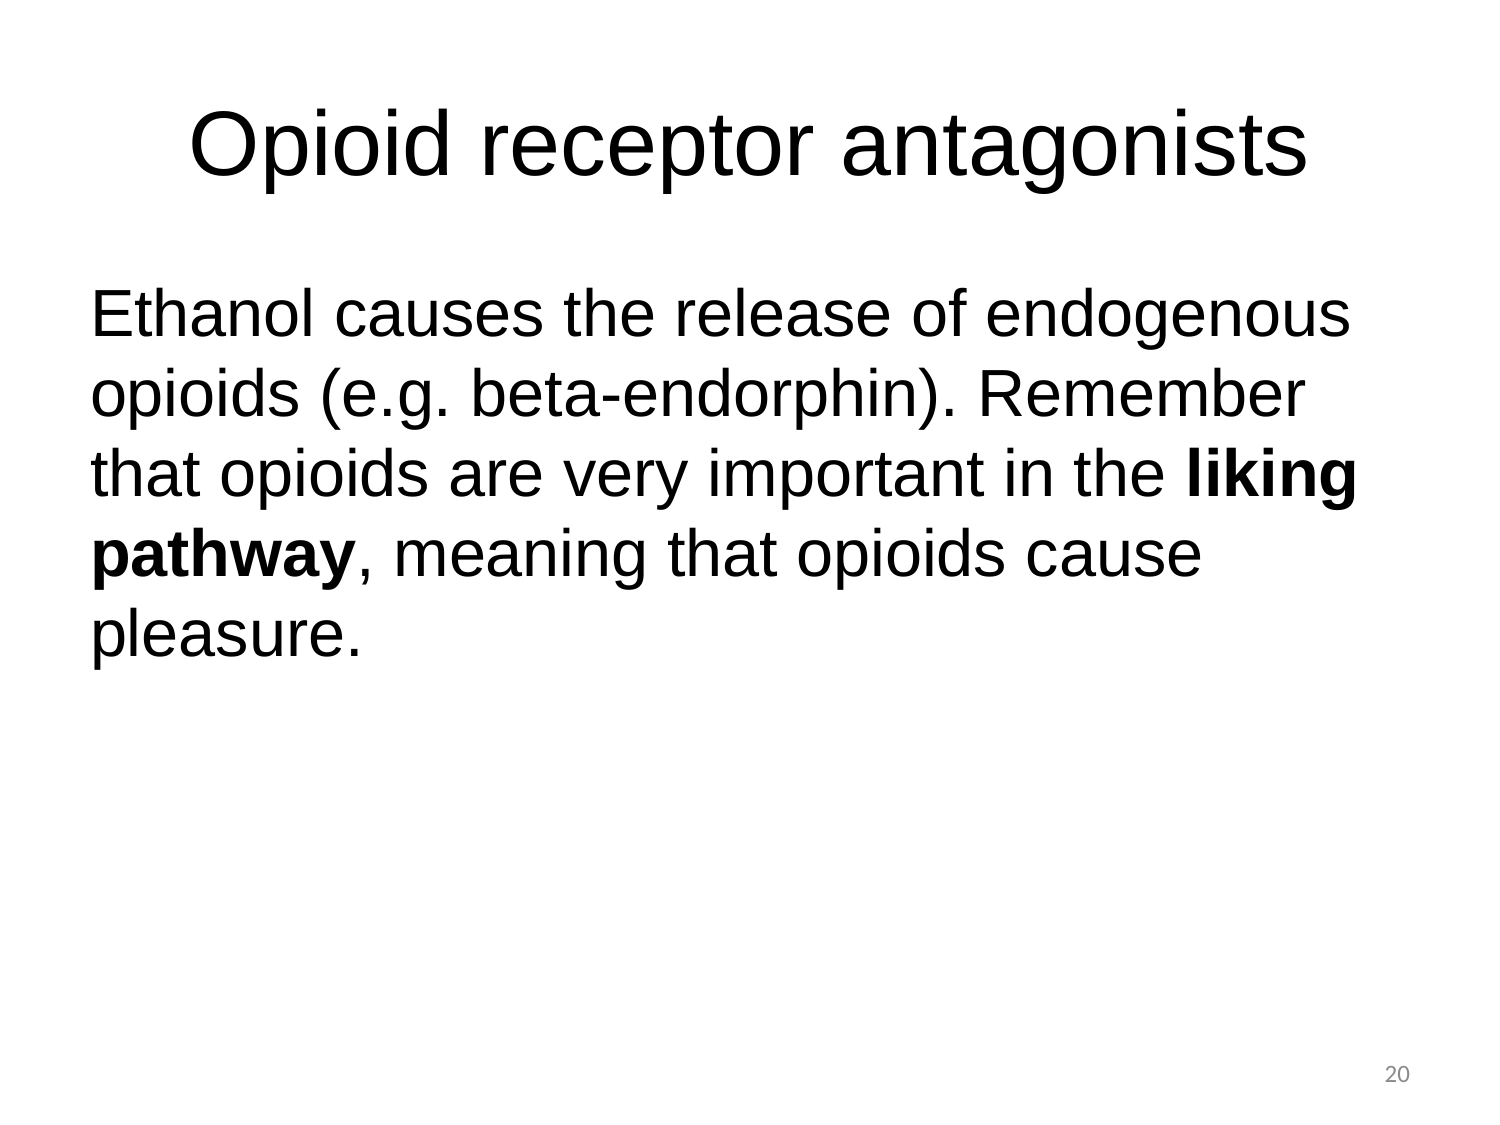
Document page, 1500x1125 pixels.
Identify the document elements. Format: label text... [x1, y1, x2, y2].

slide_number 20 [1074, 1042, 1425, 1103]
title Opioid receptor antagonists [75, 45, 1425, 233]
list Ethanol causes the release of endogenous opioids (e.g. beta-endorphin). Remember that opioids are very important in the liking pathway, meaning that opioids cause pleasure. [75, 262, 1425, 1005]
